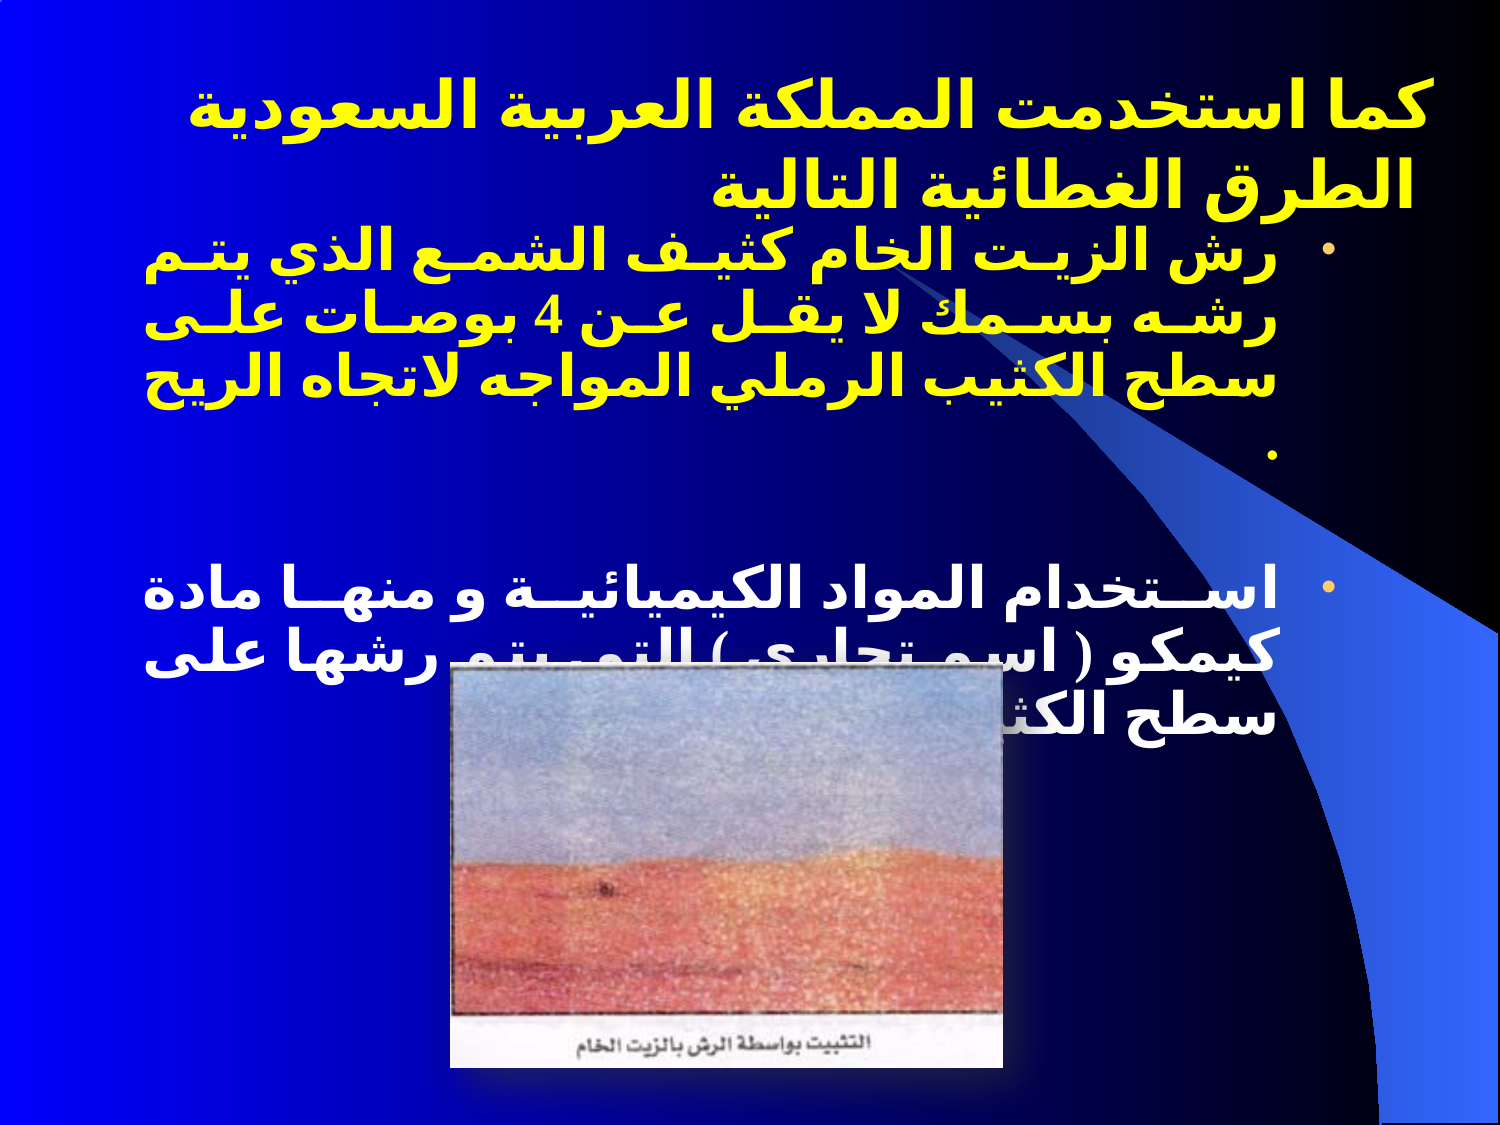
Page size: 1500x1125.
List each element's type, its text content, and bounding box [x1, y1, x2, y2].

picture [449, 662, 1003, 1068]
list رش الزيت الخام كثيف الشمع الذي يتم رشه بسمك لا يقل عن 4 بوصات على سطح الكثيب الرملي المواجه لاتجاه الريح . استخدام المواد الكيميائية و منها مادة كيمكو ( اسم تجاري ) التى يتم رشها على سطح الكثيب بعد خلطها بالماء [112, 212, 1367, 651]
title كما استخدمت المملكة العربية السعودية الطرق الغطائية التالية [100, 54, 1451, 230]
